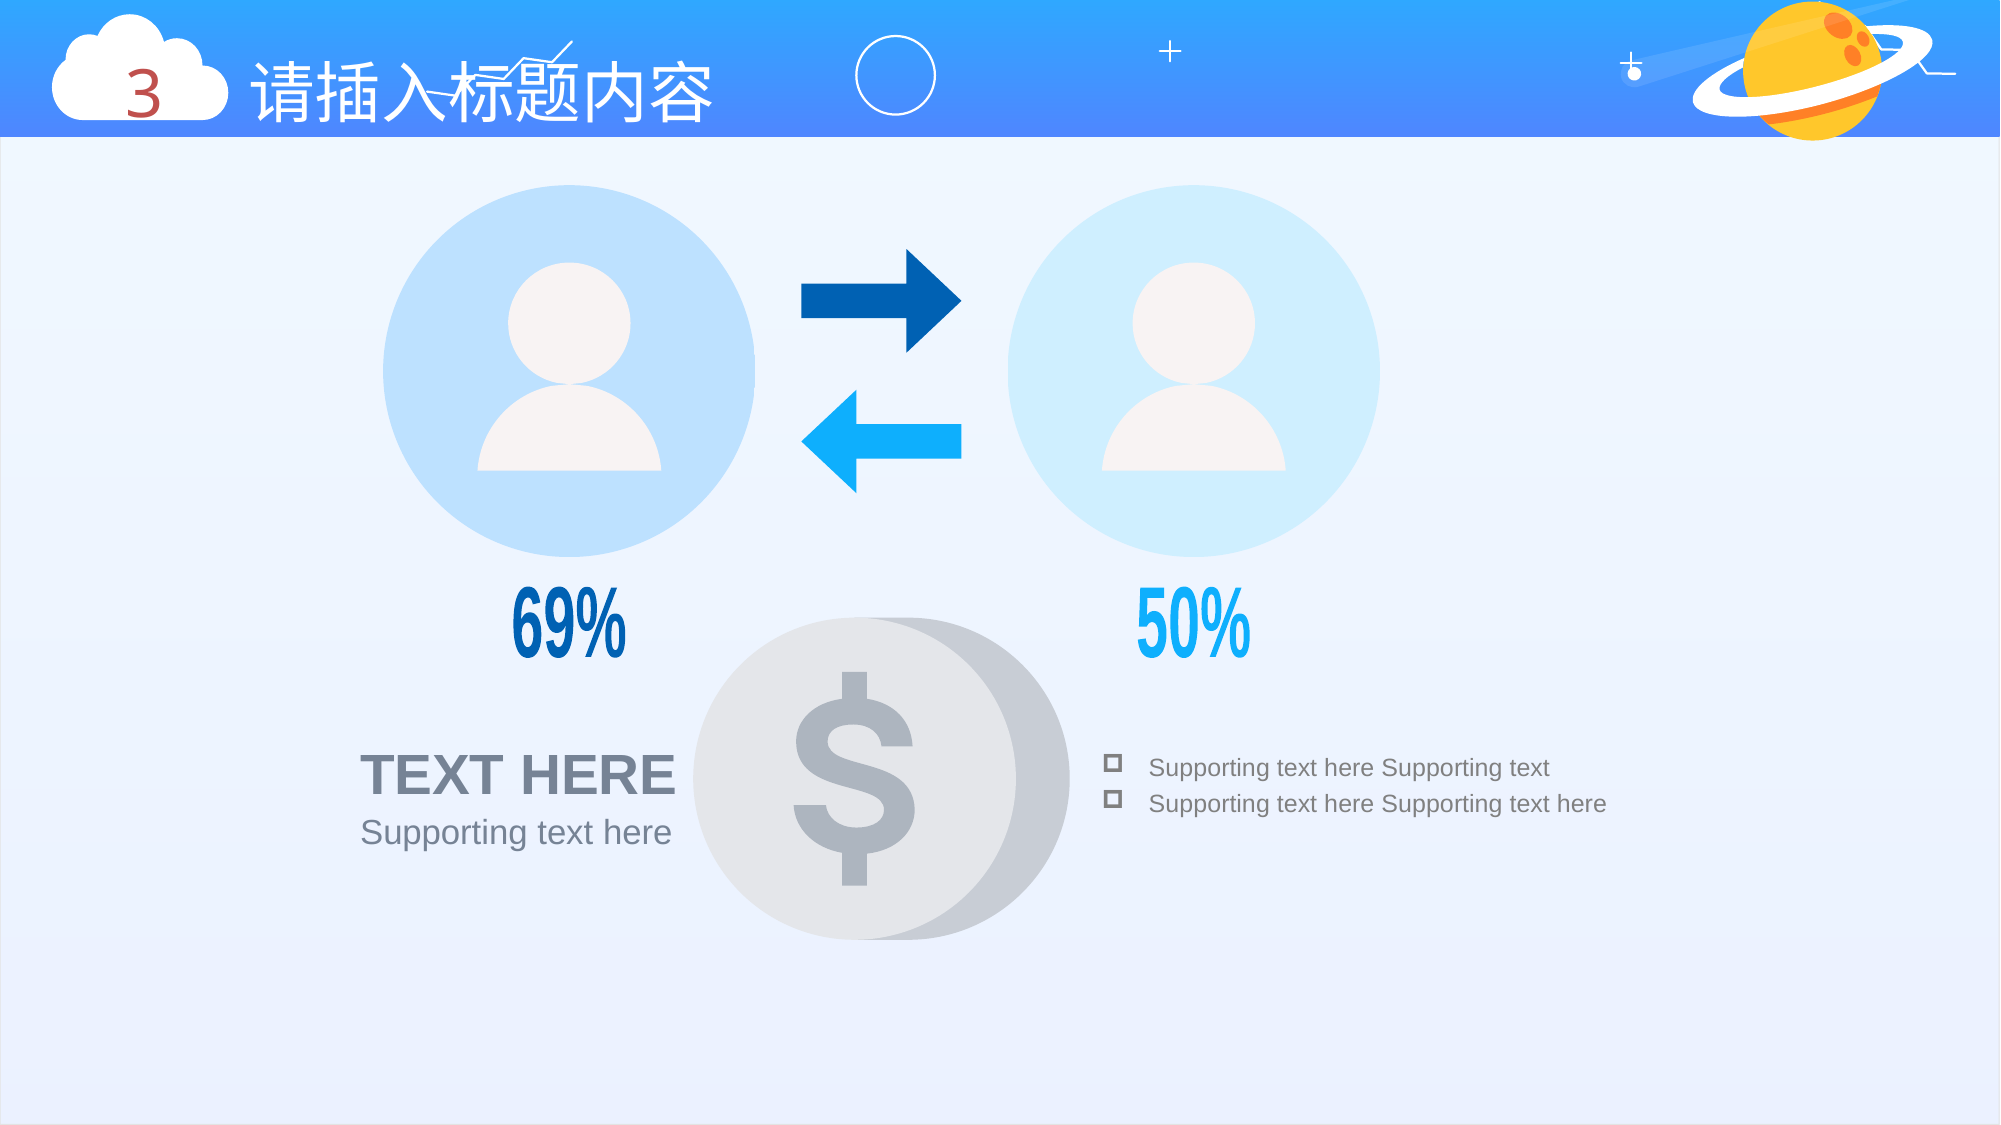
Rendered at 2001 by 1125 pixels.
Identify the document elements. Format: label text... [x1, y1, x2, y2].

text_box 3 请插入标题内容 [52, 43, 789, 138]
text_box [71, 14, 192, 43]
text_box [345, 185, 1655, 940]
